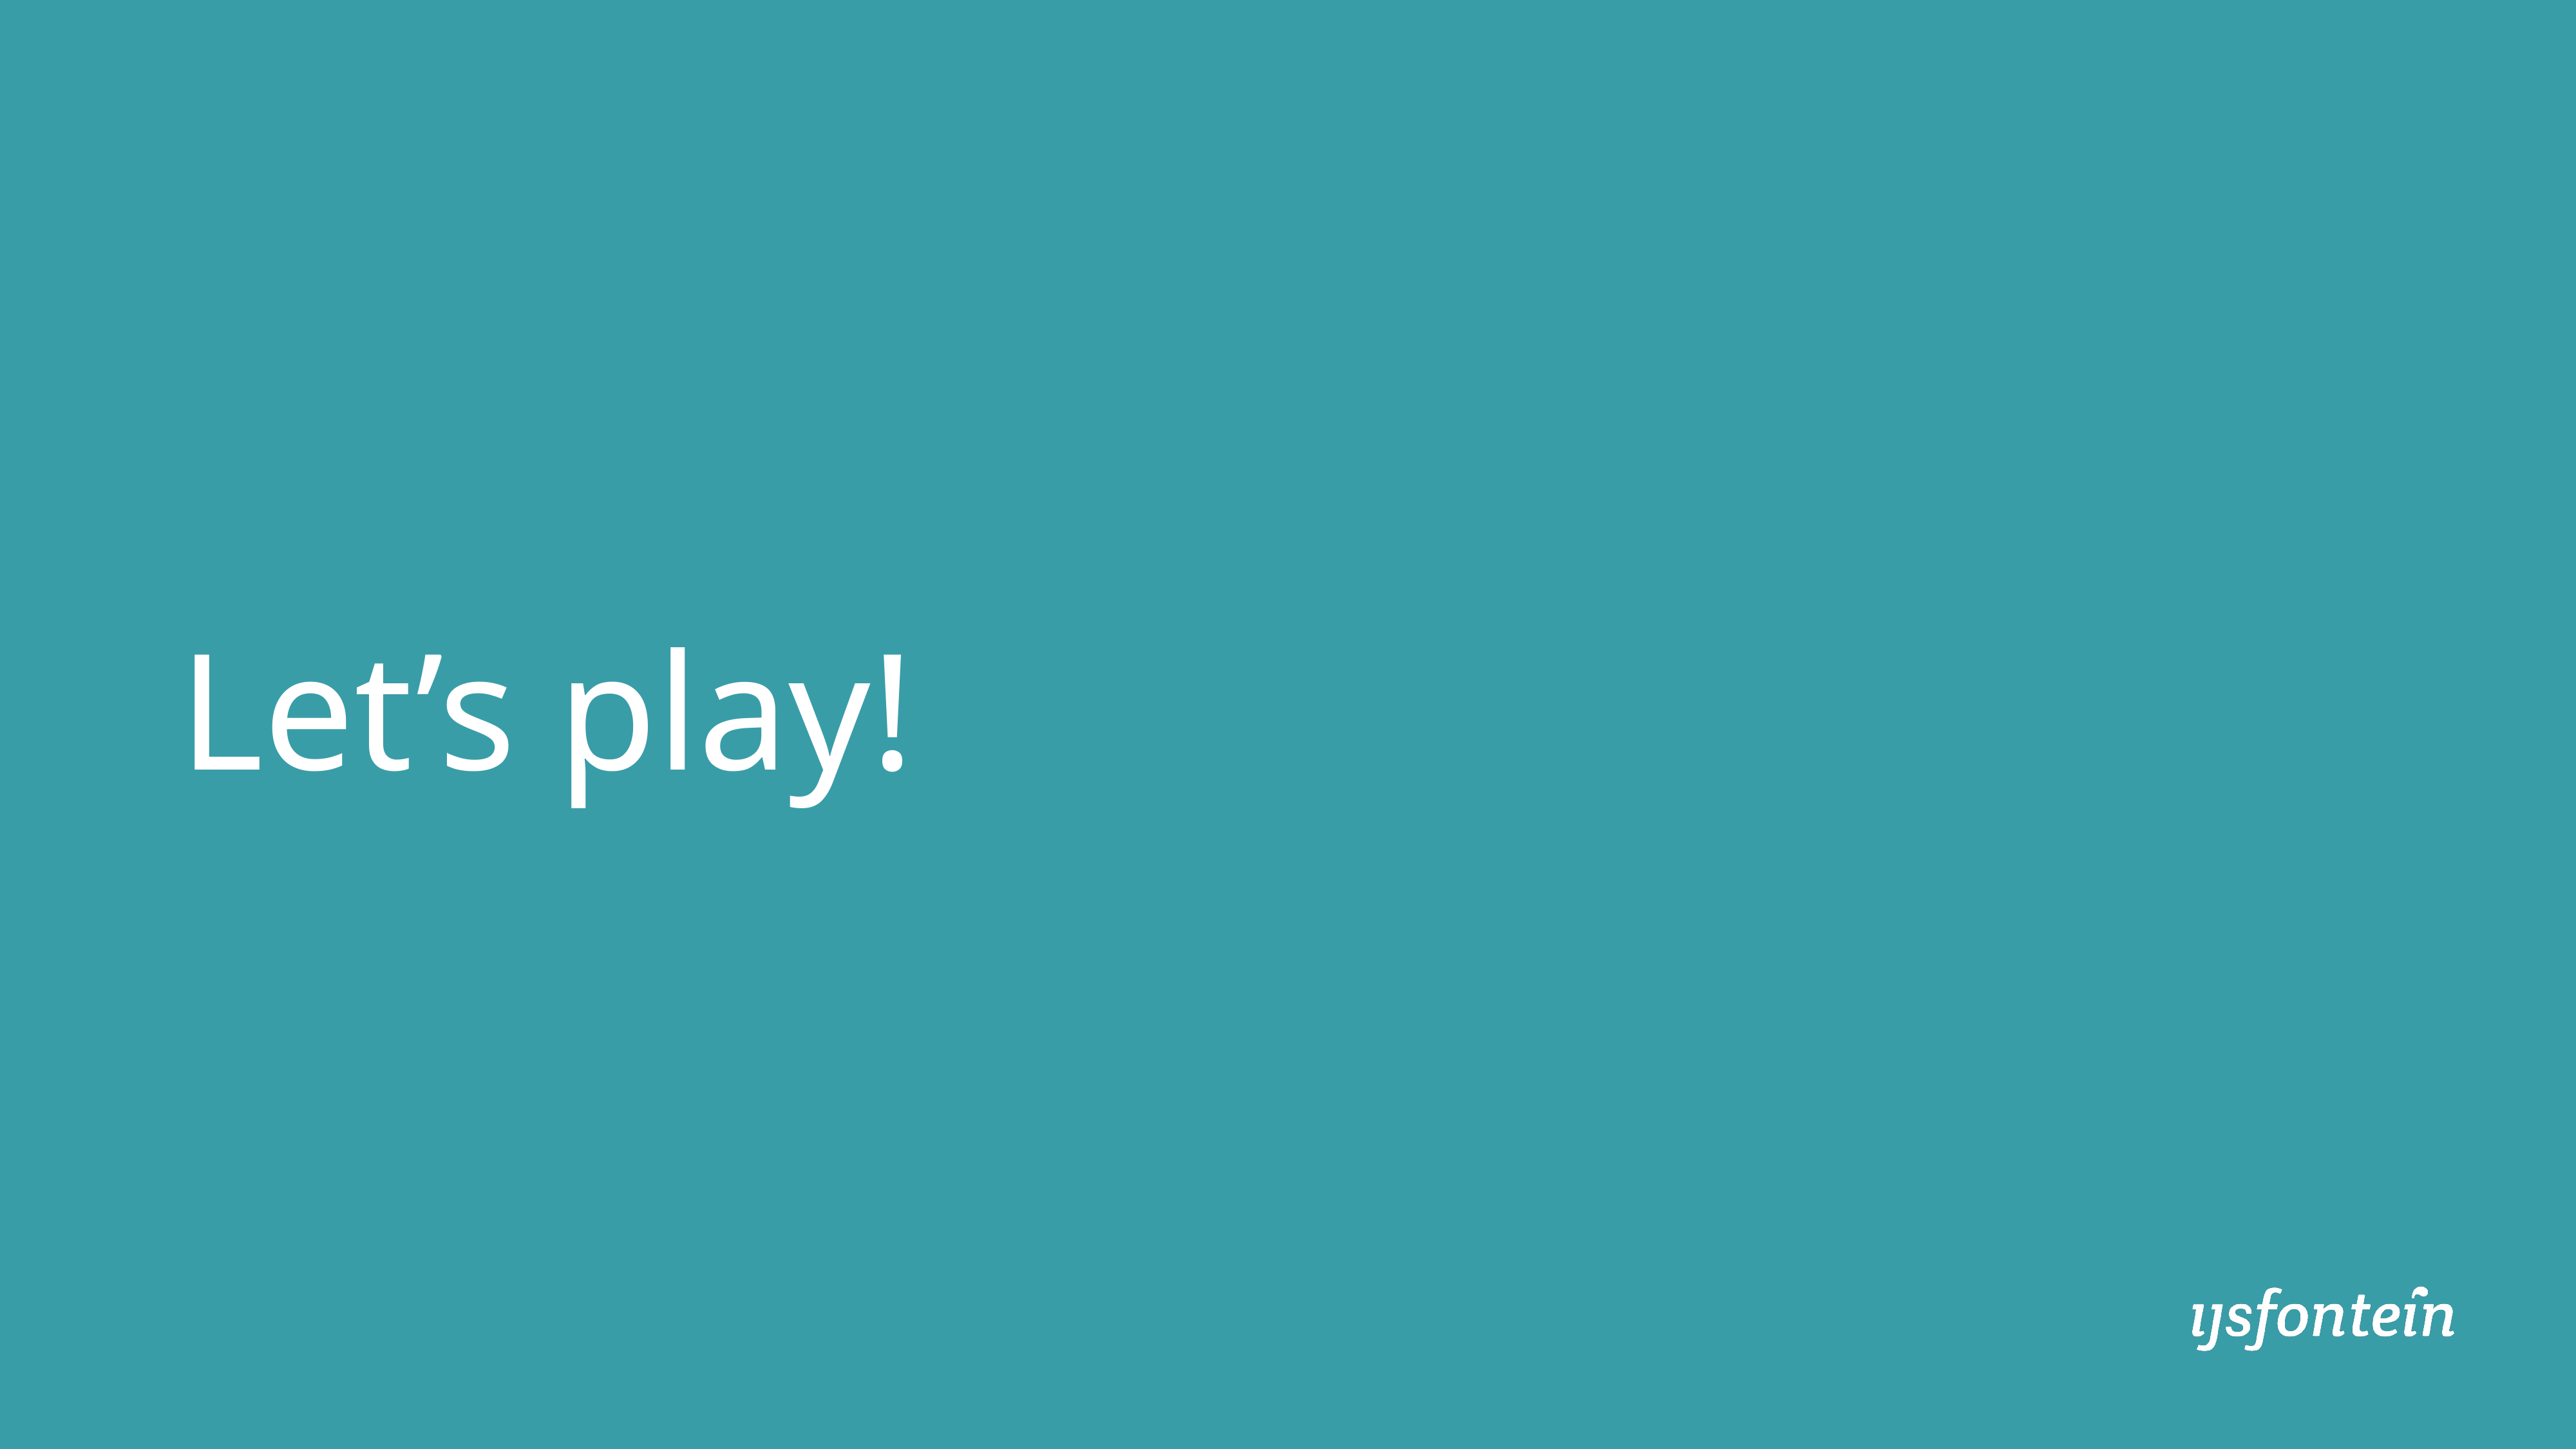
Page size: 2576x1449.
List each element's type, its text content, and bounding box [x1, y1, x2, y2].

text_box Let’s play! [175, 626, 1902, 823]
picture [2192, 1286, 2454, 1352]
